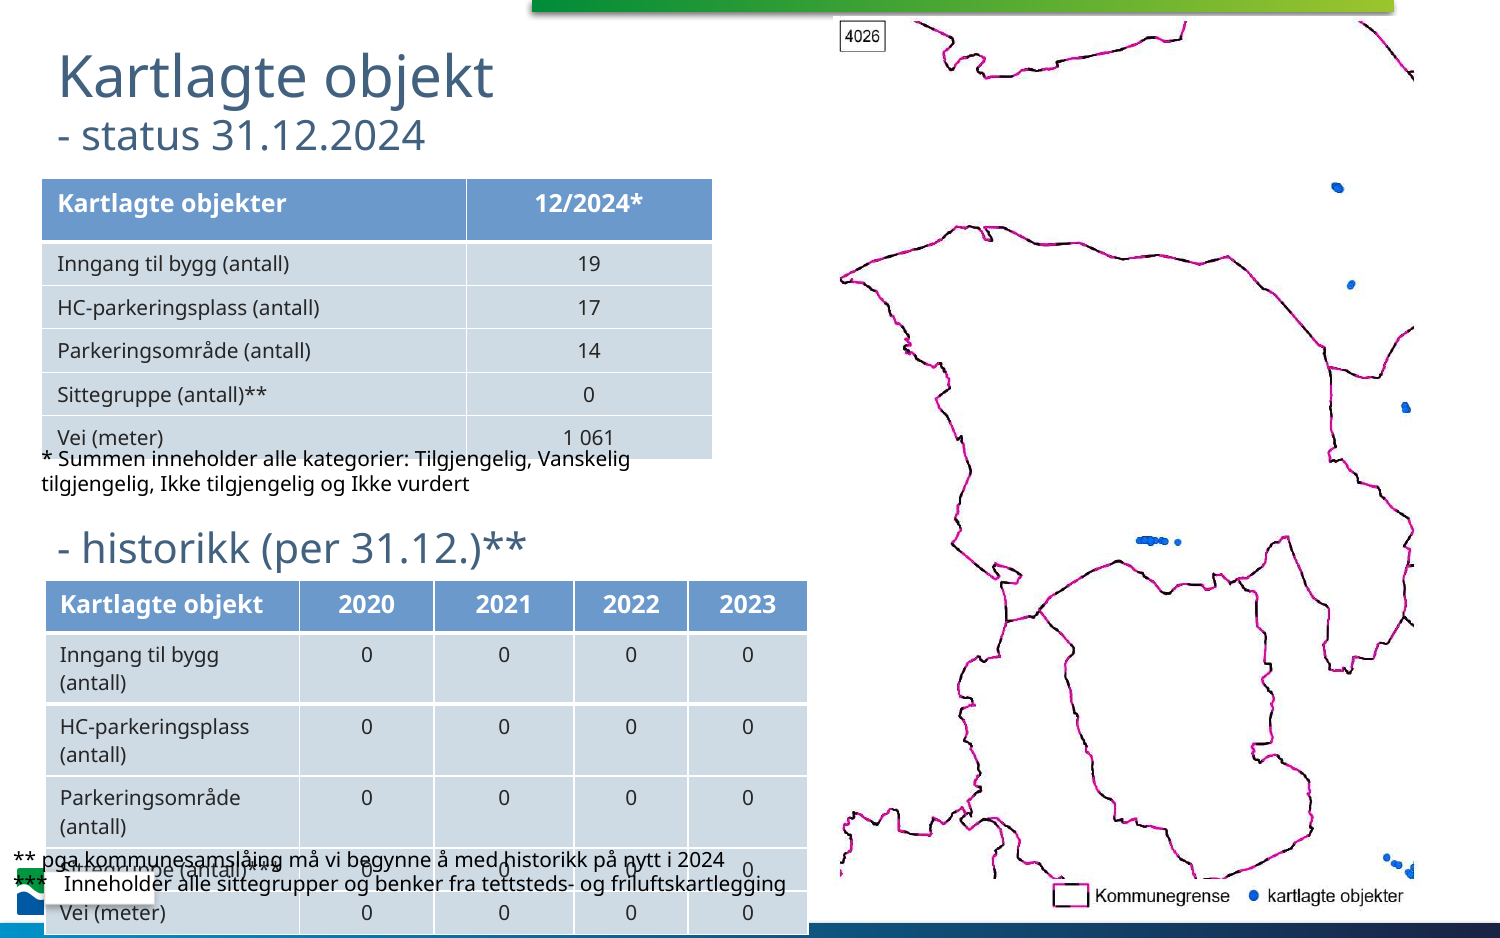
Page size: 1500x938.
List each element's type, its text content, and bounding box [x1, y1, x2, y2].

table_cell 0 [575, 706, 687, 775]
table_cell 0 [300, 777, 433, 838]
table_cell HC-parkeringsplass (antall) [42, 286, 466, 328]
table_cell 0 [467, 373, 712, 415]
text_box * Summen inneholder alle kategorier: Tilgjengelig, Vanskelig tilgjengelig, Ikke tilgjengelig og Ikke vurdert [26, 438, 711, 504]
table_header 2022 [575, 581, 687, 631]
table_cell 0 [435, 904, 573, 934]
table_cell 0 [435, 706, 573, 775]
text_box ** pga kommunesamslåing må vi begynne å med historikk på nytt i 2024 *** Inneholder alle sittegrupper og benker fra tettsteds- og friluftskartlegging [0, 838, 802, 904]
table_cell Parkeringsområde (antall) [42, 329, 466, 372]
table_cell 0 [575, 777, 687, 838]
table_cell Inngang til bygg (antall) [46, 635, 299, 702]
table_cell 1 061 [467, 416, 712, 459]
table_cell 0 [435, 777, 573, 838]
table_cell Vei (meter) [46, 904, 299, 934]
table_cell 0 [689, 635, 807, 702]
table_cell Sittegruppe (antall)** [42, 373, 466, 415]
table_cell 0 [575, 635, 687, 702]
table_cell 14 [467, 329, 712, 372]
table_cell Vei (meter) [42, 416, 466, 438]
table_cell Parkeringsområde (antall) [46, 777, 299, 838]
table_cell 0 [689, 777, 807, 847]
table_cell 0 [575, 904, 687, 934]
text_box Kartlagte objekt - status 31.12.2024 [42, 24, 828, 167]
table_cell 0 [689, 892, 807, 934]
table_cell 0 [300, 904, 433, 934]
table_header Kartlagte objekter [42, 179, 466, 240]
table_cell 0 [300, 635, 433, 702]
text_box - historikk (per 31.12.)** [42, 496, 828, 580]
table_header 2023 [689, 581, 807, 631]
table_cell Inngang til bygg (antall) [42, 244, 466, 285]
table_cell 0 [435, 635, 573, 702]
table_header 2021 [435, 581, 573, 631]
table_header 2020 [300, 581, 433, 631]
table_cell 0 [689, 706, 807, 775]
picture [833, 16, 1419, 913]
table_cell 19 [467, 244, 712, 285]
table_cell 0 [802, 849, 807, 890]
table_cell 0 [300, 706, 433, 775]
table_header Kartlagte objekt [46, 581, 299, 631]
table_cell 17 [467, 286, 712, 328]
table_header 12/2024* [467, 179, 712, 240]
table_cell HC-parkeringsplass (antall) [46, 706, 299, 775]
